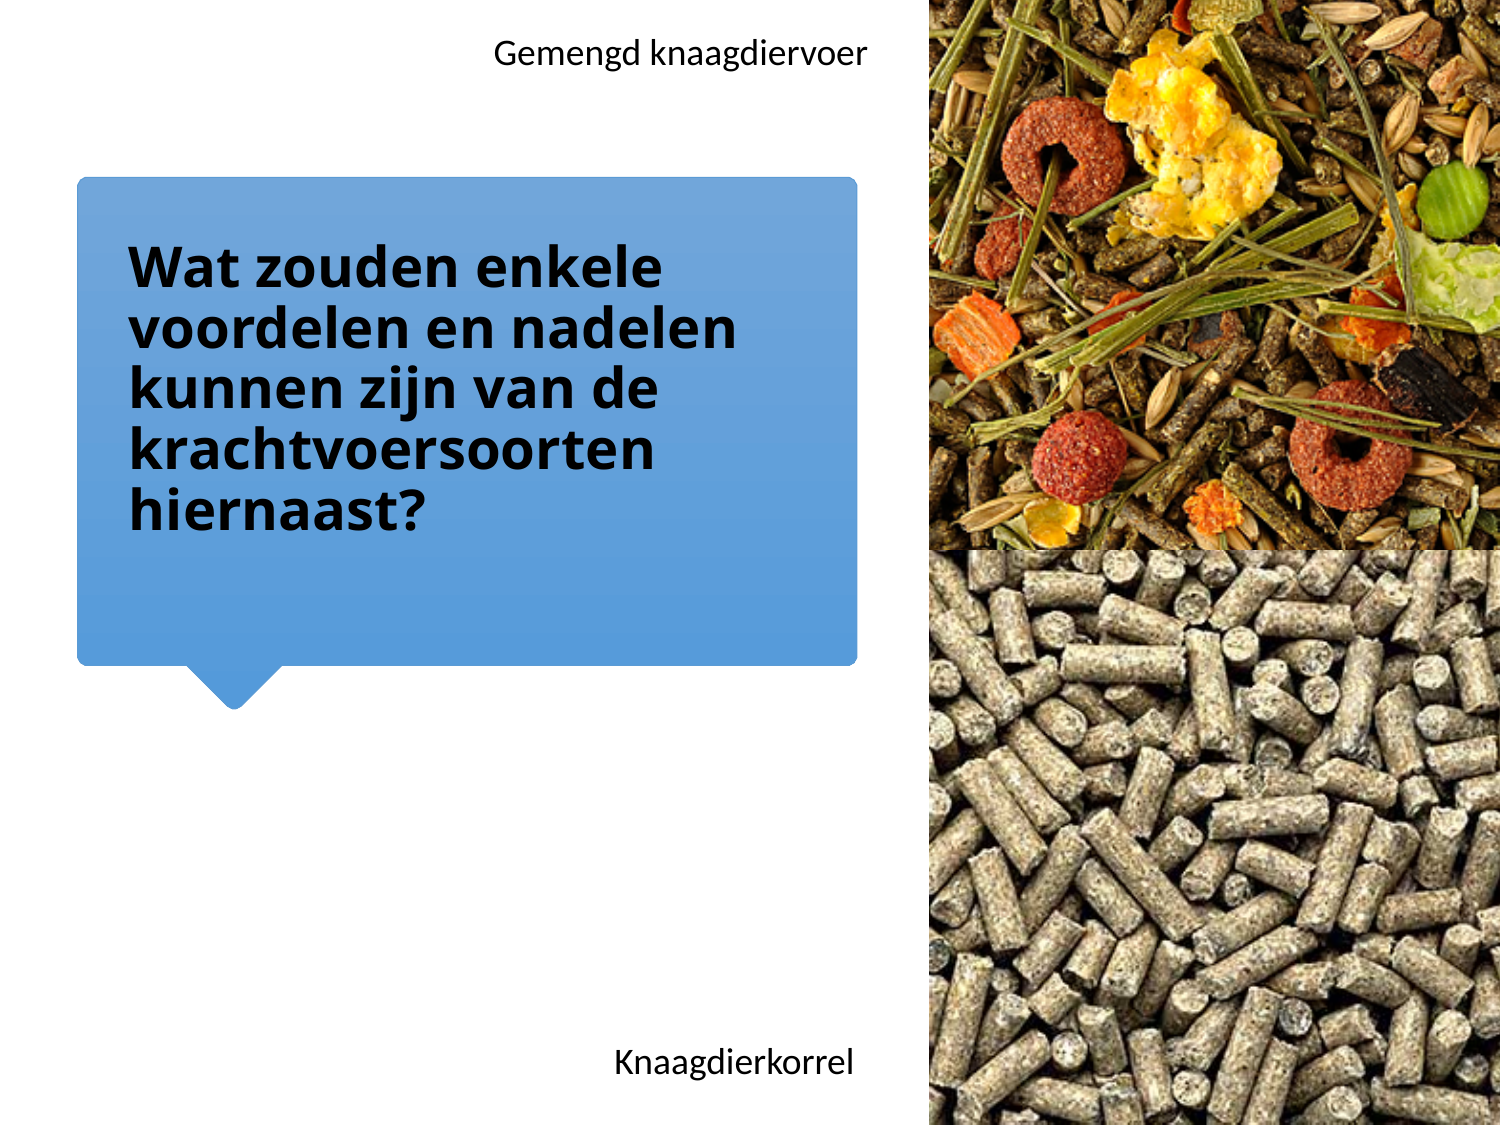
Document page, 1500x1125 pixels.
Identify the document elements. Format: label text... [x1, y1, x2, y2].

title Wat zouden enkele voordelen en nadelen kunnen zijn van de krachtvoersoorten hiernaast? [113, 243, 844, 551]
text_box Knaagdierkorrel [599, 1030, 929, 1090]
picture [929, 0, 1500, 1125]
text_box Gemengd knaagdiervoer [478, 20, 929, 80]
